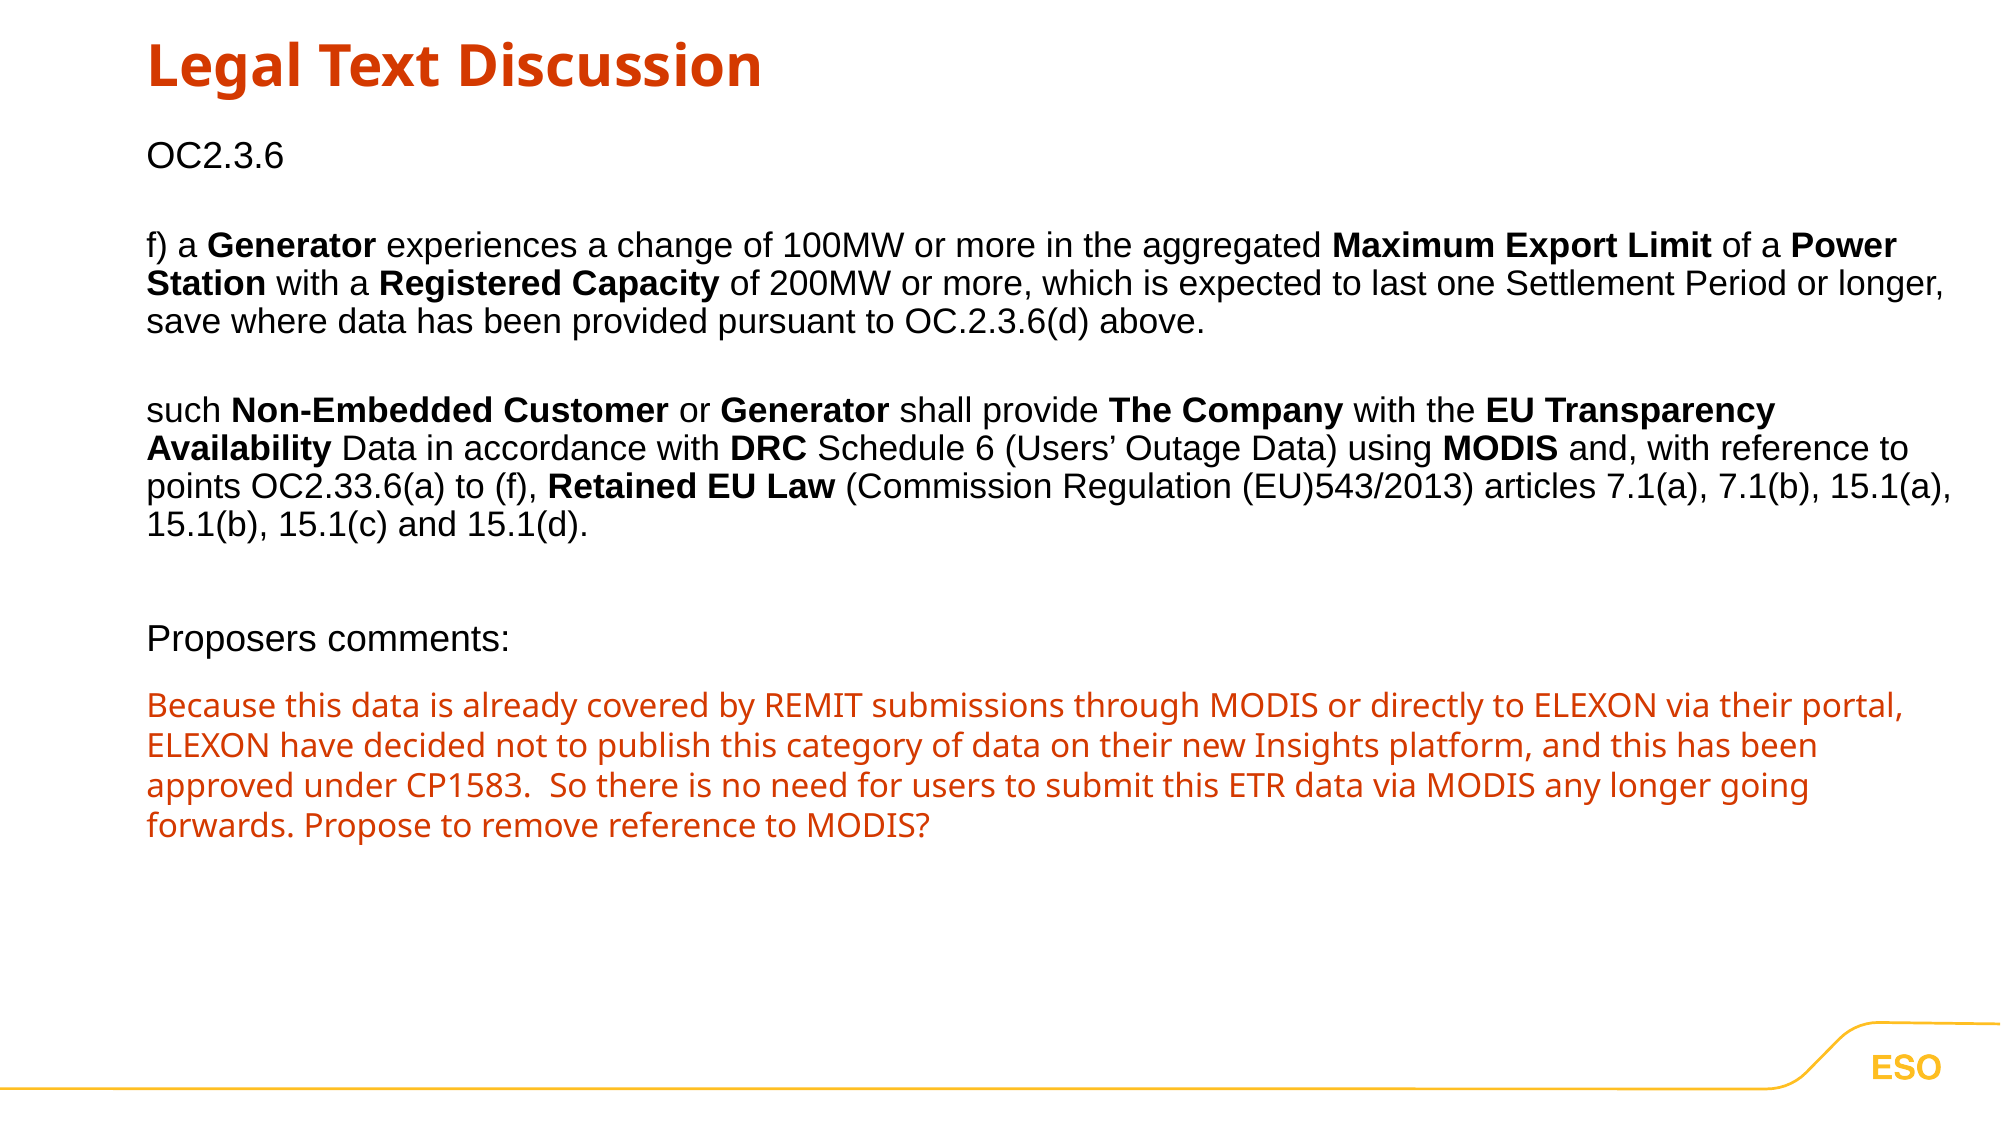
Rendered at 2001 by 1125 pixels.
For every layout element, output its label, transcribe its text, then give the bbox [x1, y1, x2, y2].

picture [1873, 1054, 1941, 1080]
text_box Legal Text Discussion OC2.3.6 f) a Generator experiences a change of 100MW or more in the aggregated Maximum Export Limit of a Power Station with a Registered Capacity of 200MW or more, which is expected to last one Settlement Period or longer, save where data has been provided pursuant to OC.2.3.6(d) above. such Non-Embedded Customer or Generator shall provide The Company with the EU Transparency Availability Data in accordance with DRC Schedule 6 (Users’ Outage Data) using MODIS and, with reference to points OC2.33.6(a) to (f), Retained EU Law (Commission Regulation (EU)543/2013) articles 7.1(a), 7.1(b), 15.1(a), 15.1(b), 15.1(c) and 15.1(d). Proposers comments: Because this data is already covered by REMIT submissions through MODIS or directly to ELEXON via their portal, ELEXON have decided not to publish this category of data on their new Insights platform, and this has been approved under CP1583. So there is no need for users to submit this ETR data via MODIS any longer going forwards. Propose to remove reference to MODIS? [131, 28, 1979, 122]
